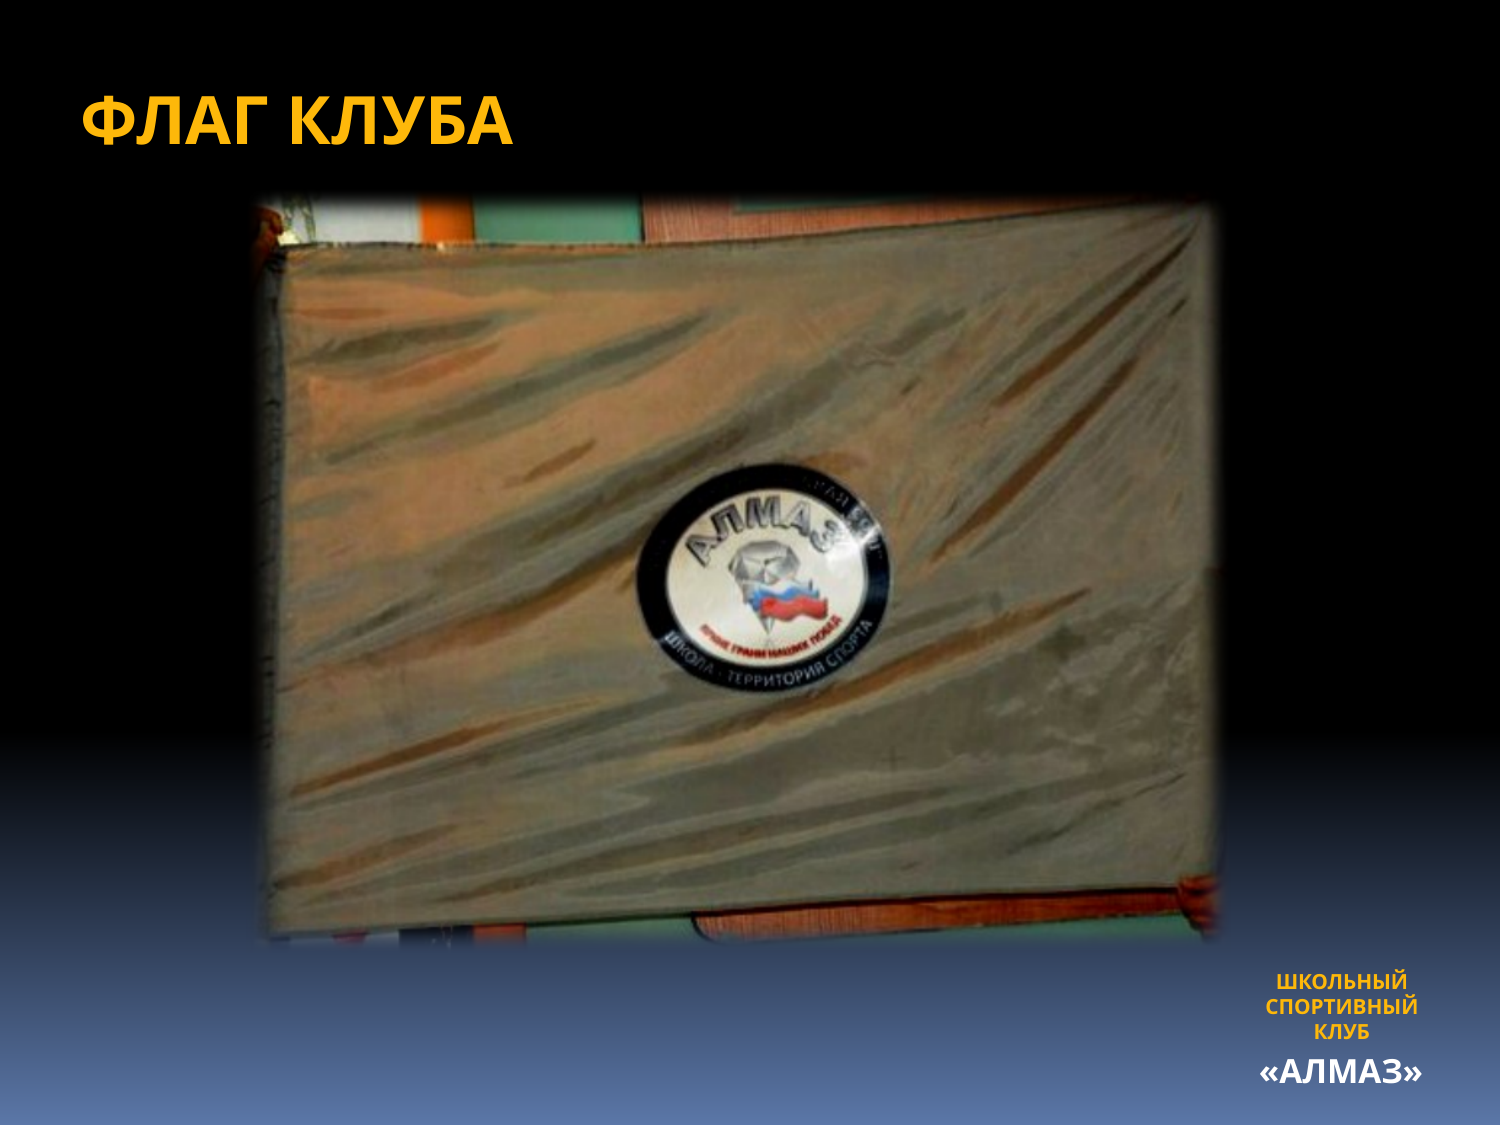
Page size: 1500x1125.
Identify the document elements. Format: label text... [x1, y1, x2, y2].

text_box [1218, 960, 1466, 1099]
text_box ФЛАГ КЛУБА [65, 70, 529, 165]
picture [245, 188, 1233, 953]
